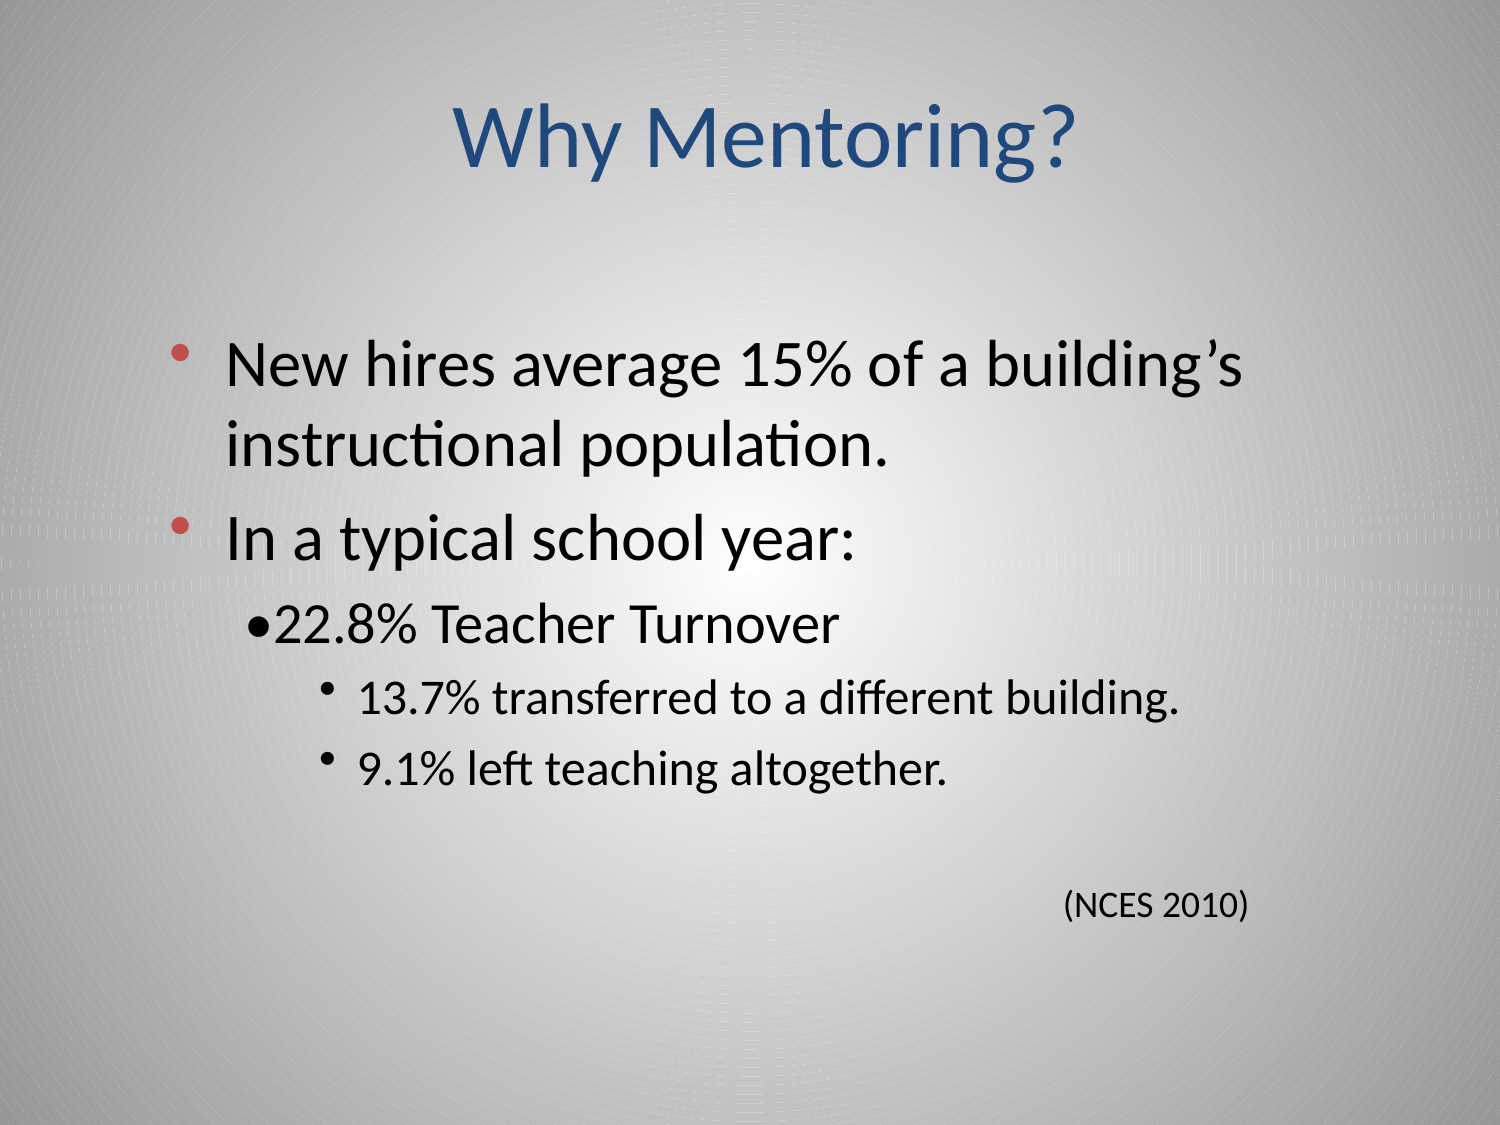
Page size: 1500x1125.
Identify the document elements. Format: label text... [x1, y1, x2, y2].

text_box (NCES 2010) [1048, 873, 1265, 933]
text_box Why Mentoring? [129, 37, 1405, 225]
text_box New hires average 15% of a building’s instructional population. In a typical school year: •22.8% Teacher Turnover 13.7% transferred to a different building. 9.1% left teaching altogether. [154, 312, 1430, 988]
